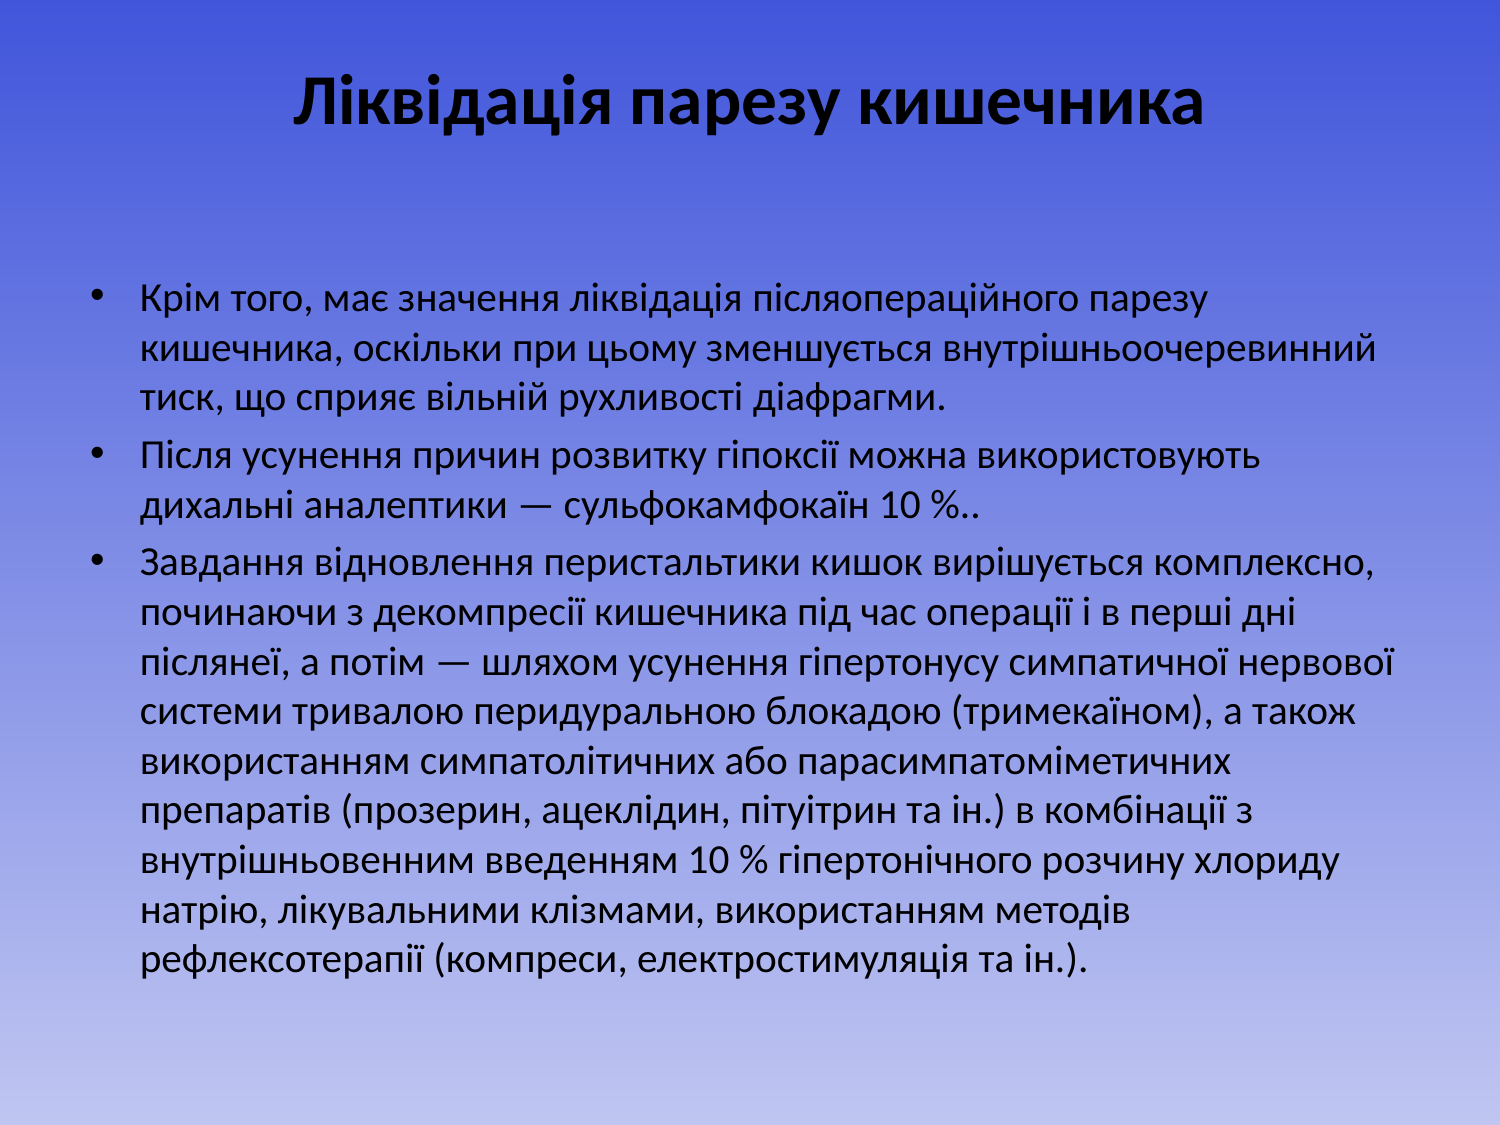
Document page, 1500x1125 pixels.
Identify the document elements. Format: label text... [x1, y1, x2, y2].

list Крім того, має значення ліквідація післяопераційного парезу кишечника, оскільки при цьому зменшується внутрішньоочеревинний тиск, що сприяє вільній рухливості діафрагми. Після усунення причин розвитку гіпоксії можна використовують дихальні аналептики — сульфокамфокаїн 10 %.. Завдання відновлення перистальтики кишок вирішується комплексно, починаючи з декомпресії кишечника під час операції і в перші дні післянеї, а потім — шляхом усунення гіпертонусу симпатичної нервової системи тривалою перидуральною блокадою (тримекаїном), а також використанням симпатолітичних або парасимпатоміметичних препаратів (прозерин, ацеклідин, пітуітрин та ін.) в комбінації з внутрішньовенним введенням 10 % гіпертонічного розчину хлориду натрію, лікувальними клізмами, використанням методів рефлексотерапії (компреси, електростимуляція та ін.). [75, 262, 1425, 1005]
title Ліквідація парезу кишечника [75, 45, 1425, 233]
